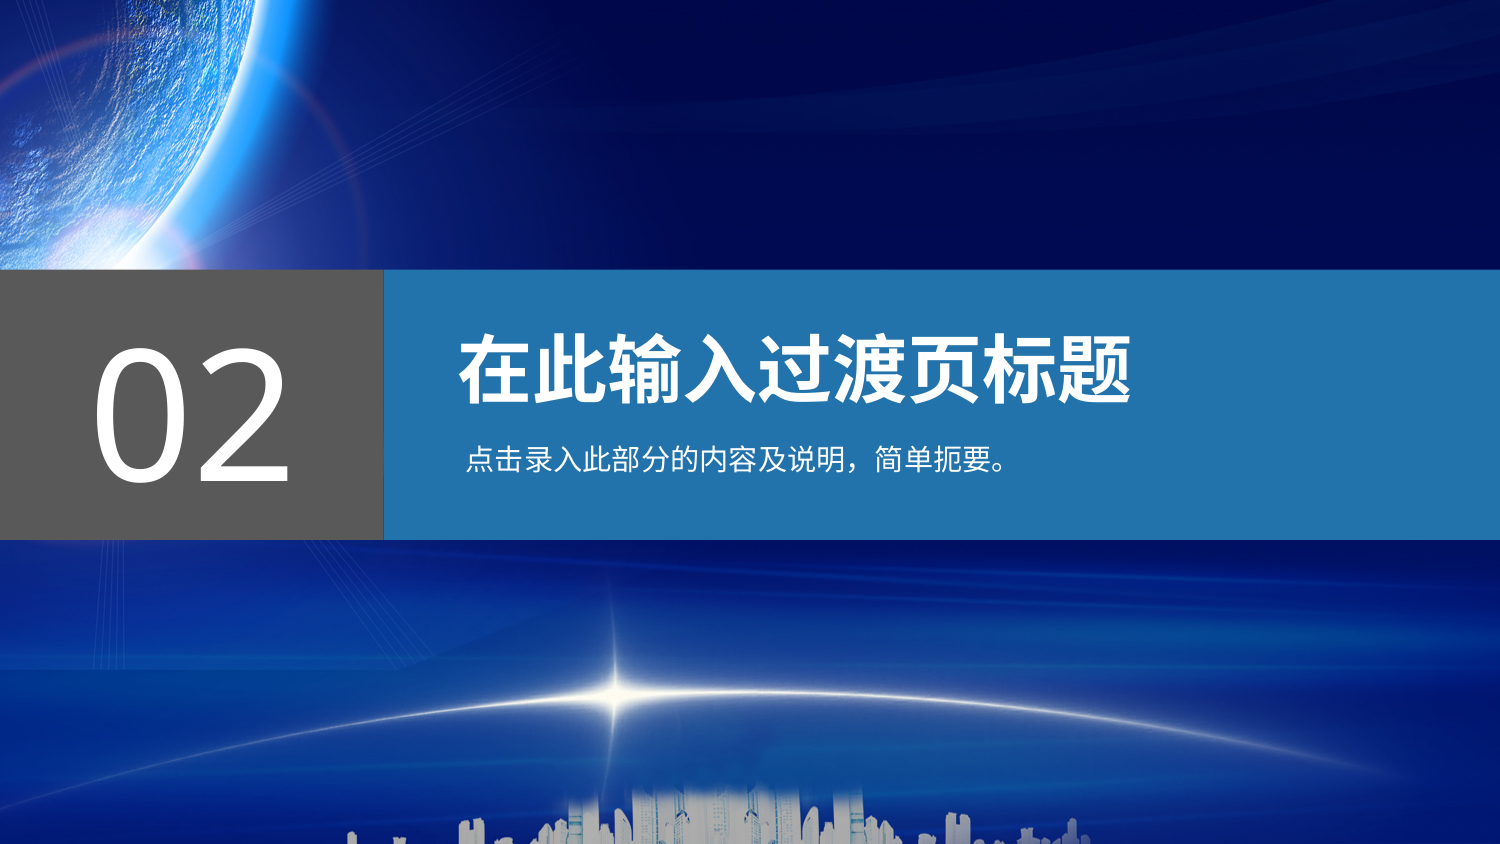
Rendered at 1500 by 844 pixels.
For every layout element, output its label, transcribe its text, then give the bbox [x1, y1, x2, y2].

text_box 02 [73, 290, 313, 526]
text_box 点击录入此部分的内容及说明，简单扼要。 [450, 433, 1240, 484]
text_box 在此输入过渡页标题 [442, 315, 1240, 421]
picture [0, 0, 1500, 269]
text_box [0, 267, 386, 542]
picture [0, 540, 1500, 844]
text_box [386, 269, 1500, 540]
